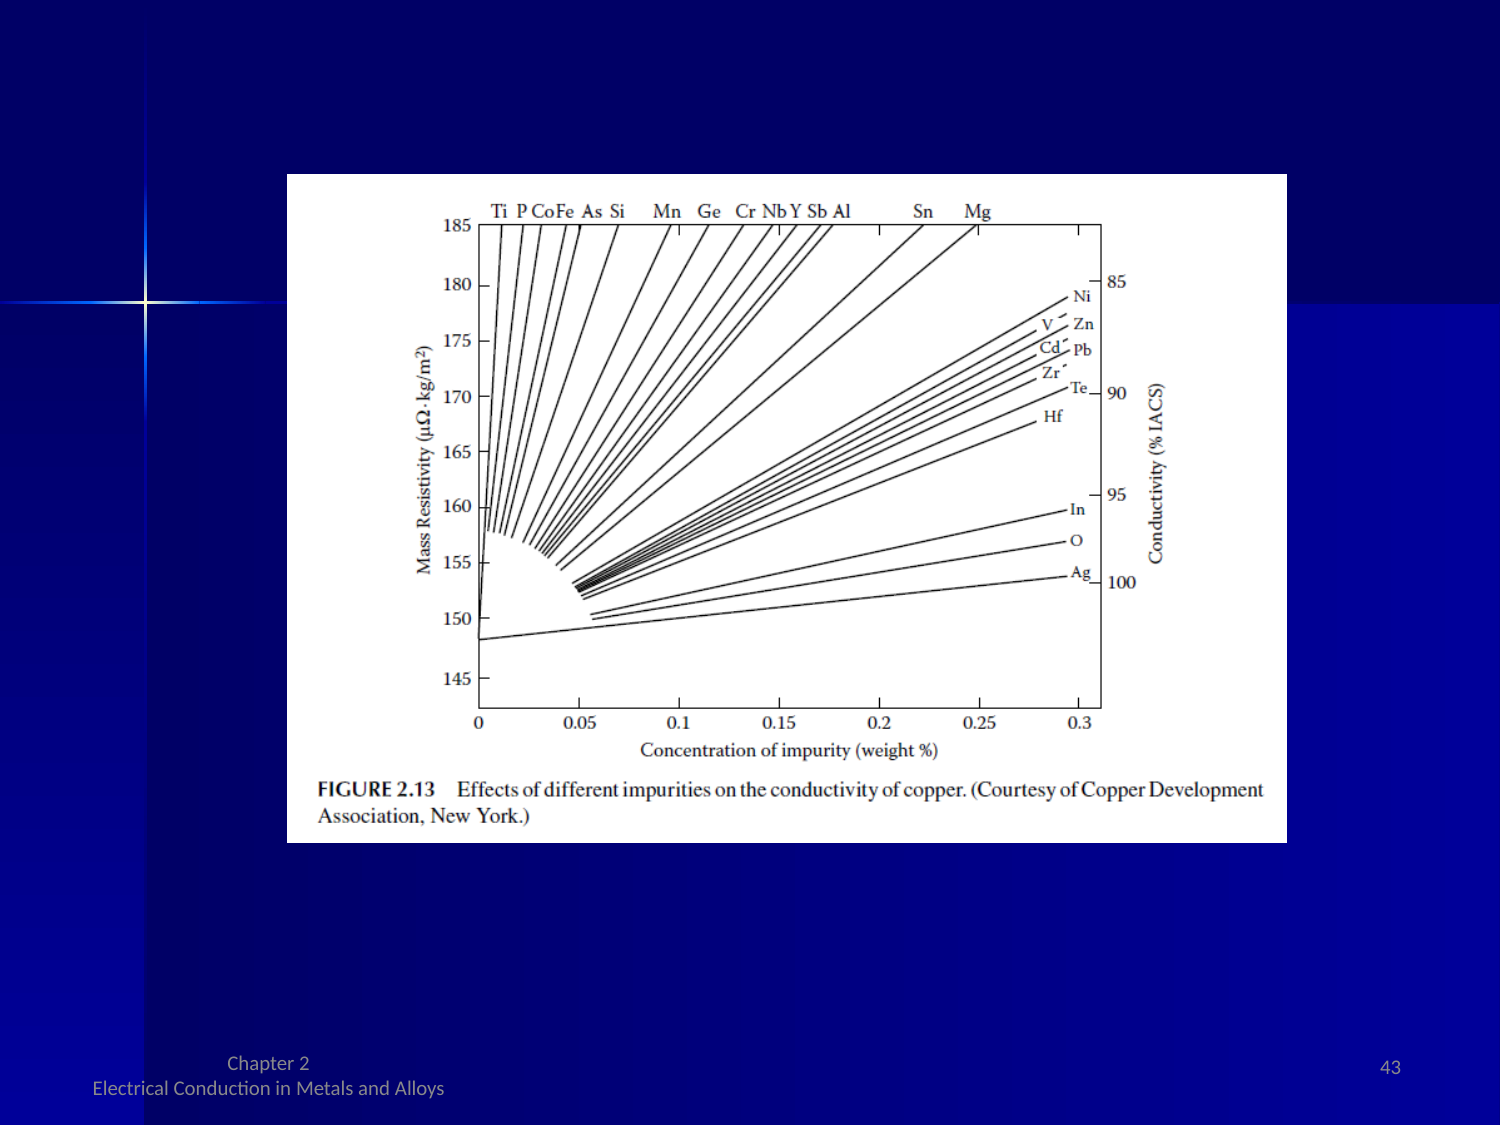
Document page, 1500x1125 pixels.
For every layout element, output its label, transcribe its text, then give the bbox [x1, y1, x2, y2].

slide_number Chapter 2 Electrical Conduction in Metals and Alloys [74, 1037, 463, 1113]
picture [287, 174, 1287, 843]
